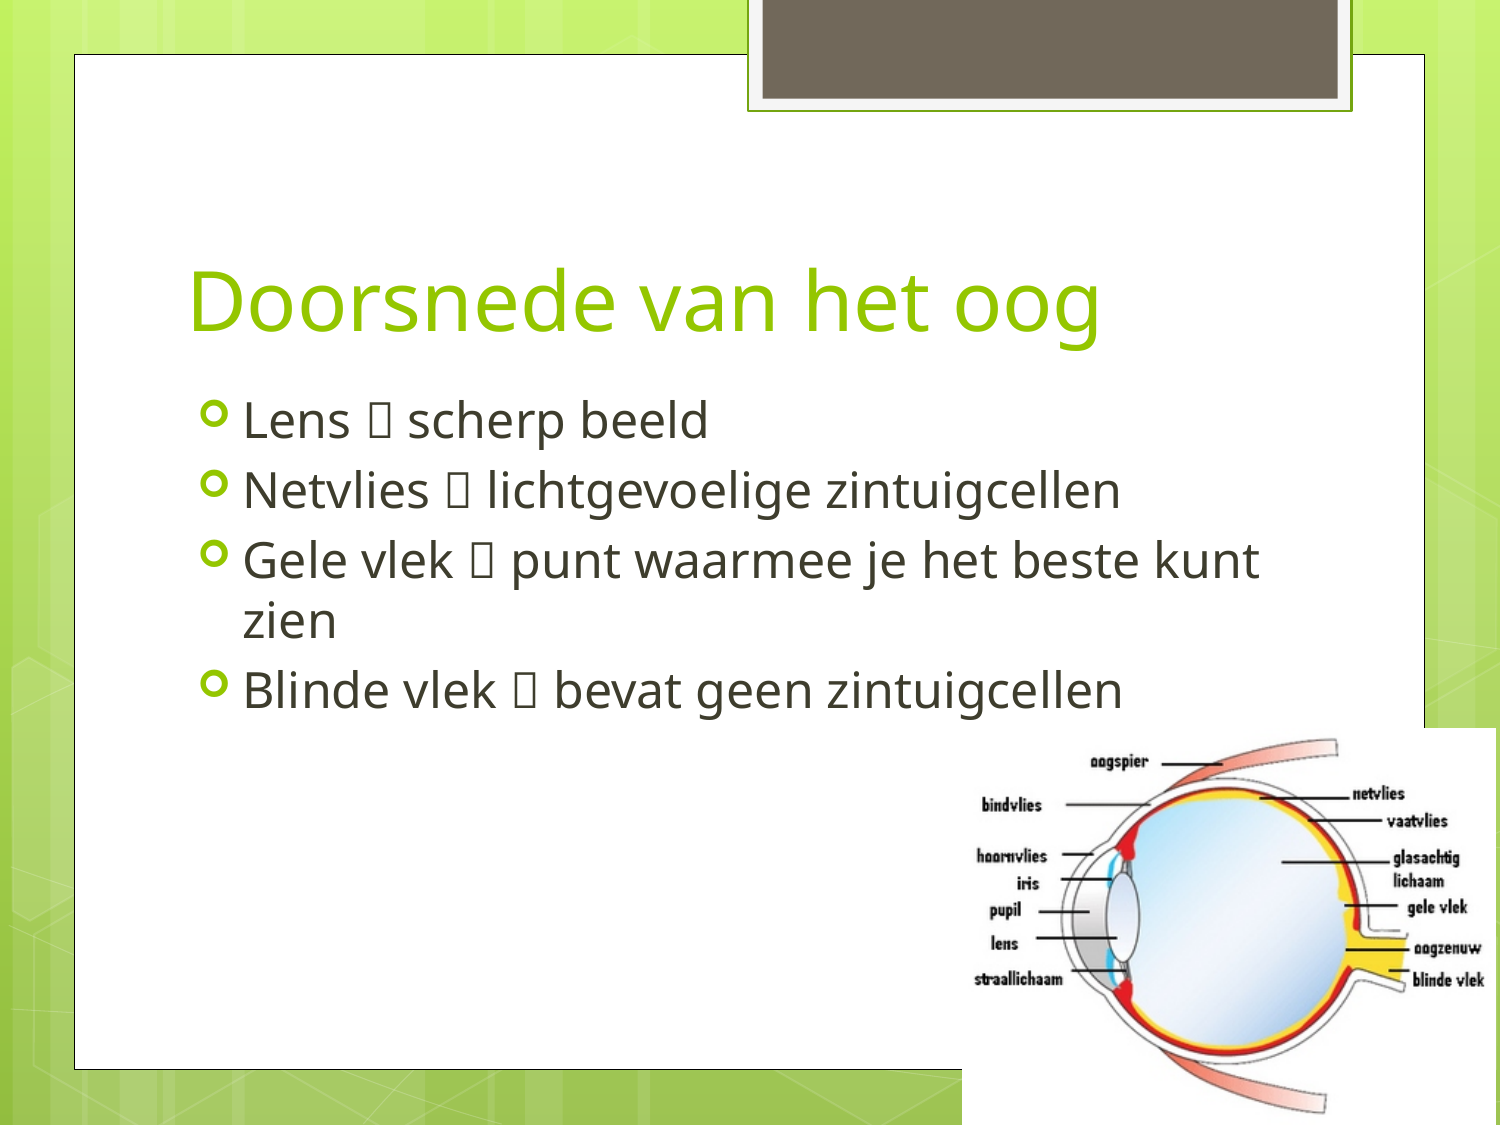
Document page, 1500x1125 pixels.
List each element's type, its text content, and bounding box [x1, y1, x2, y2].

list Lens  scherp beeld Netvlies  lichtgevoelige zintuigcellen Gele vlek  punt waarmee je het beste kunt zien Blinde vlek  bevat geen zintuigcellen [171, 381, 1283, 957]
title Doorsnede van het oog [171, 168, 1324, 357]
picture [962, 728, 1497, 1125]
